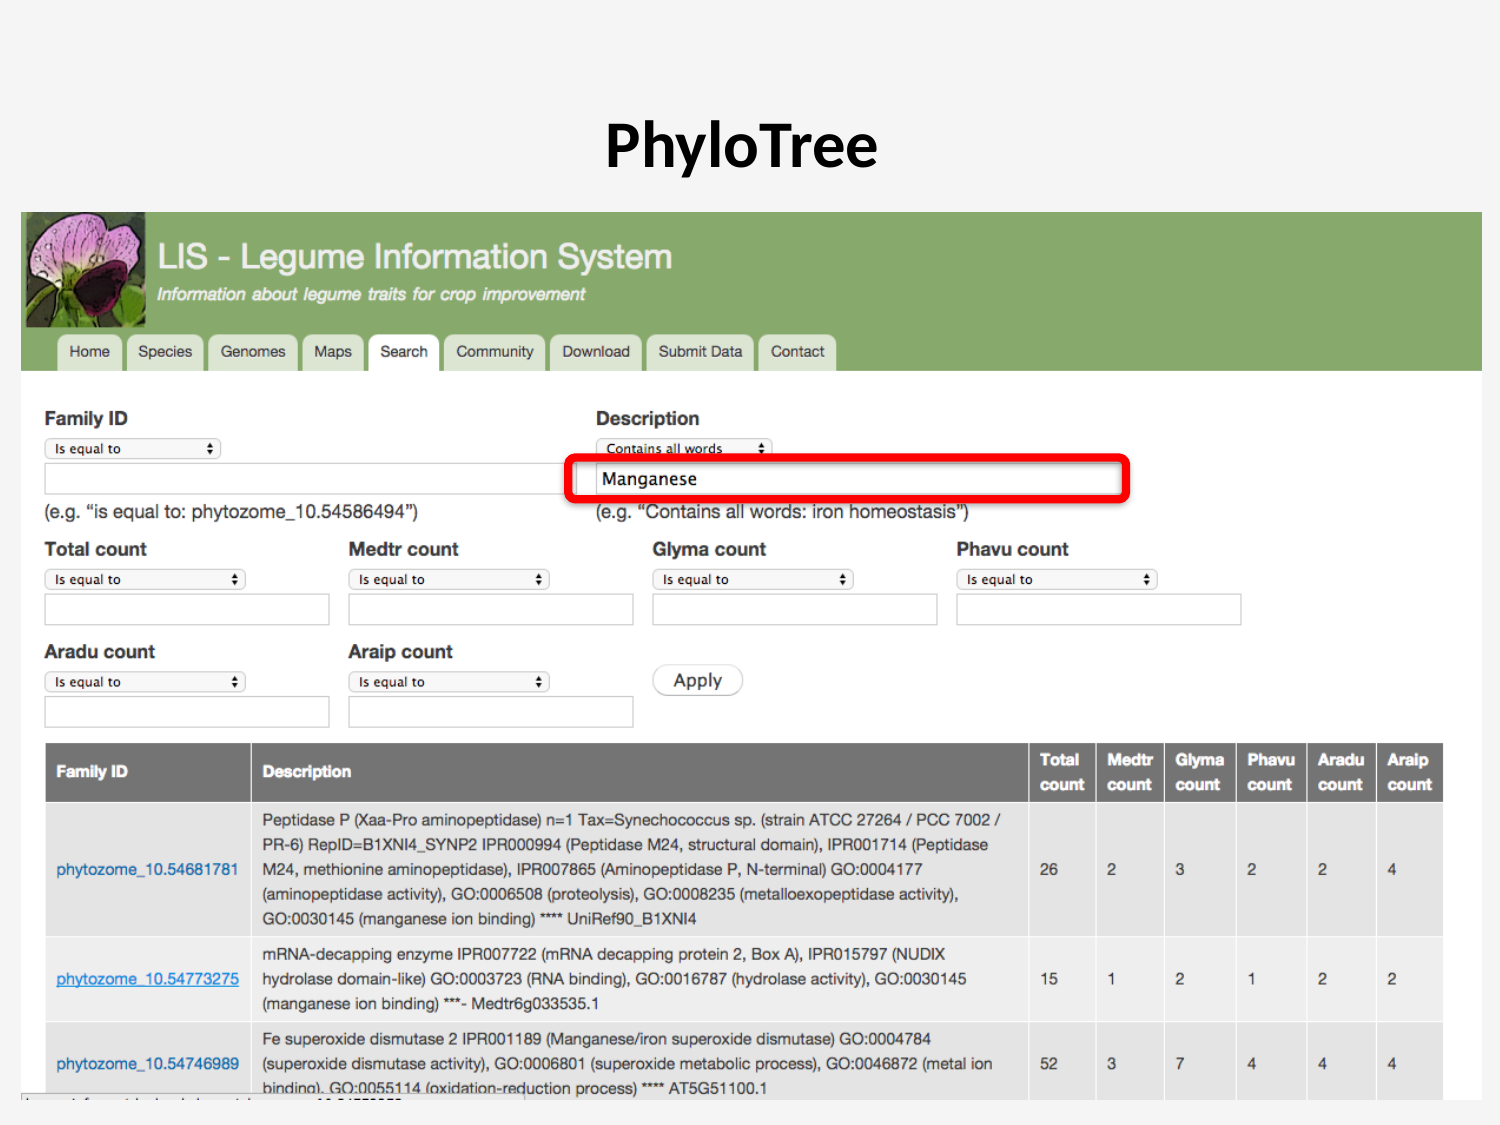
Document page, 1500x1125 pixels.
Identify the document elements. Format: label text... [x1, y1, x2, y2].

title PhyloTree [75, 74, 1425, 209]
picture [21, 212, 1482, 1101]
